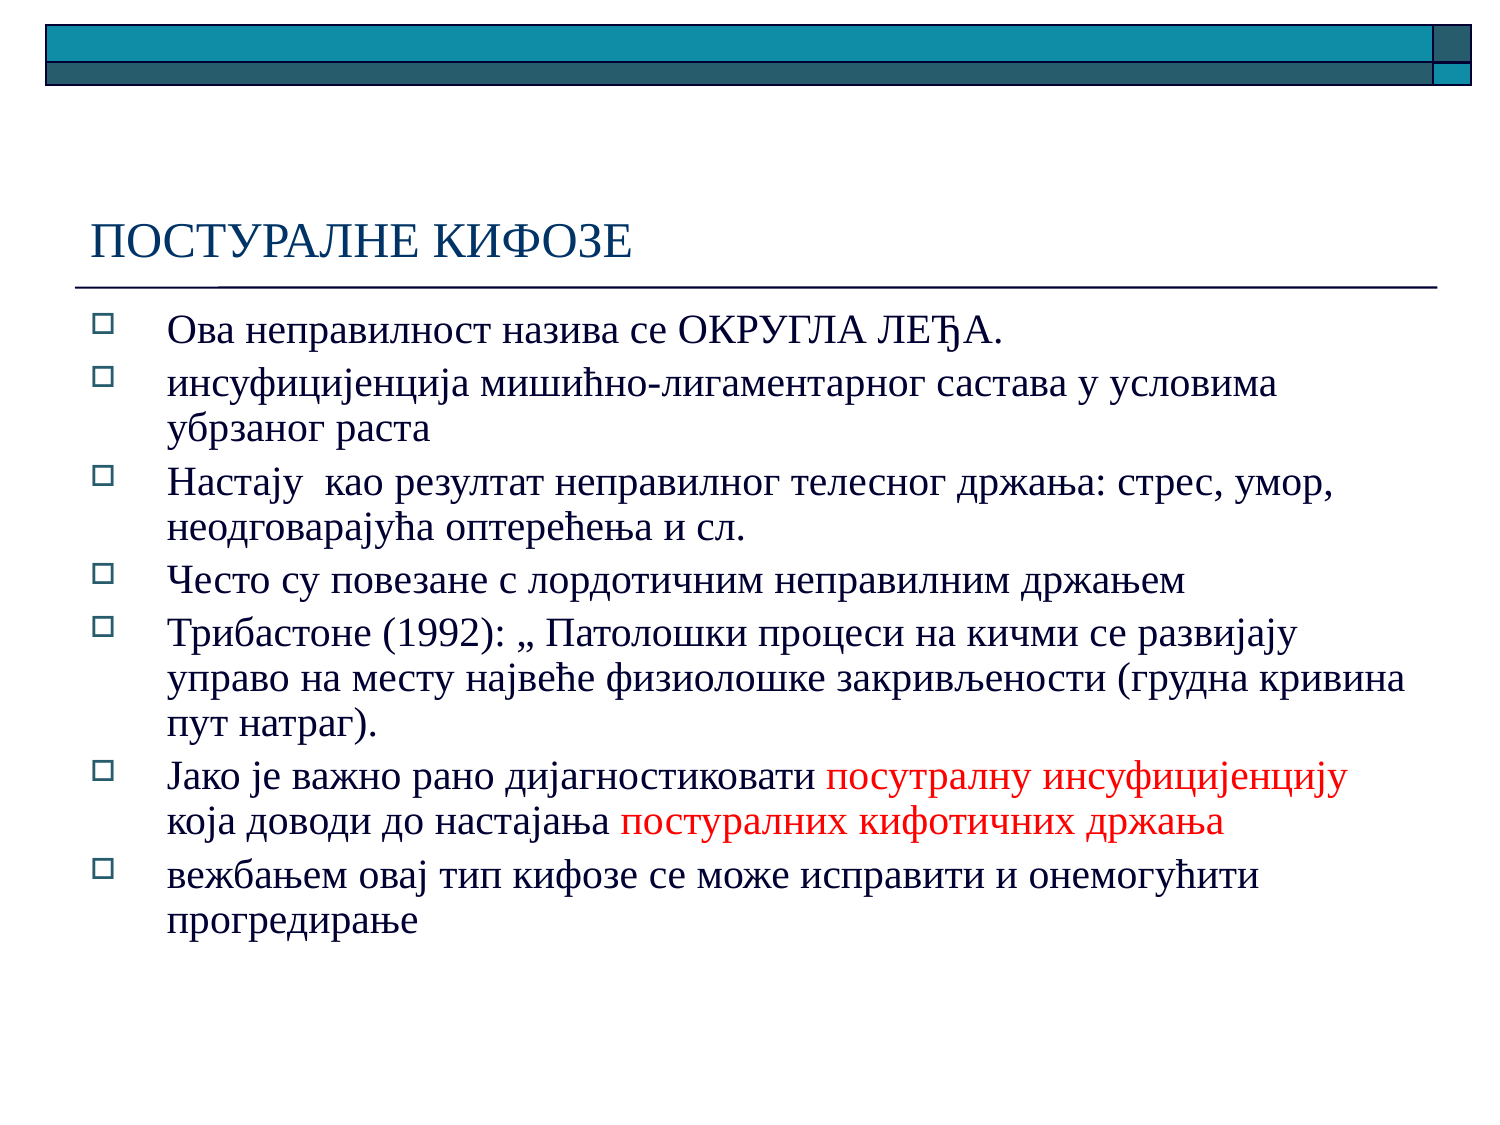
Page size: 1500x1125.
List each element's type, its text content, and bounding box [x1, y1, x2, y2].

list Ова неправилност назива се ОКРУГЛА ЛЕЂА. инсуфицијенција мишићно-лигаментарног састава у условима убрзаног раста Настају као резултат неправилног телесног држања: стрес, умор, неодговарајућа оптерећења и сл. Често су повезане с лордотичним неправилним држањем Трибастоне (1992): „ Патолошки процеси на кичми се развијају управо на месту највеће физиолошке закривљености (грудна кривина пут натраг). Јако је важно рано дијагностиковати посутралну инсуфицијенцију која доводи до настајања постуралних кифотичних држања вежбањем овај тип кифозе се може исправити и онемогућити прогредирање [75, 299, 1425, 1006]
title ПОСТУРАЛНЕ КИФОЗЕ [75, 87, 1425, 275]
